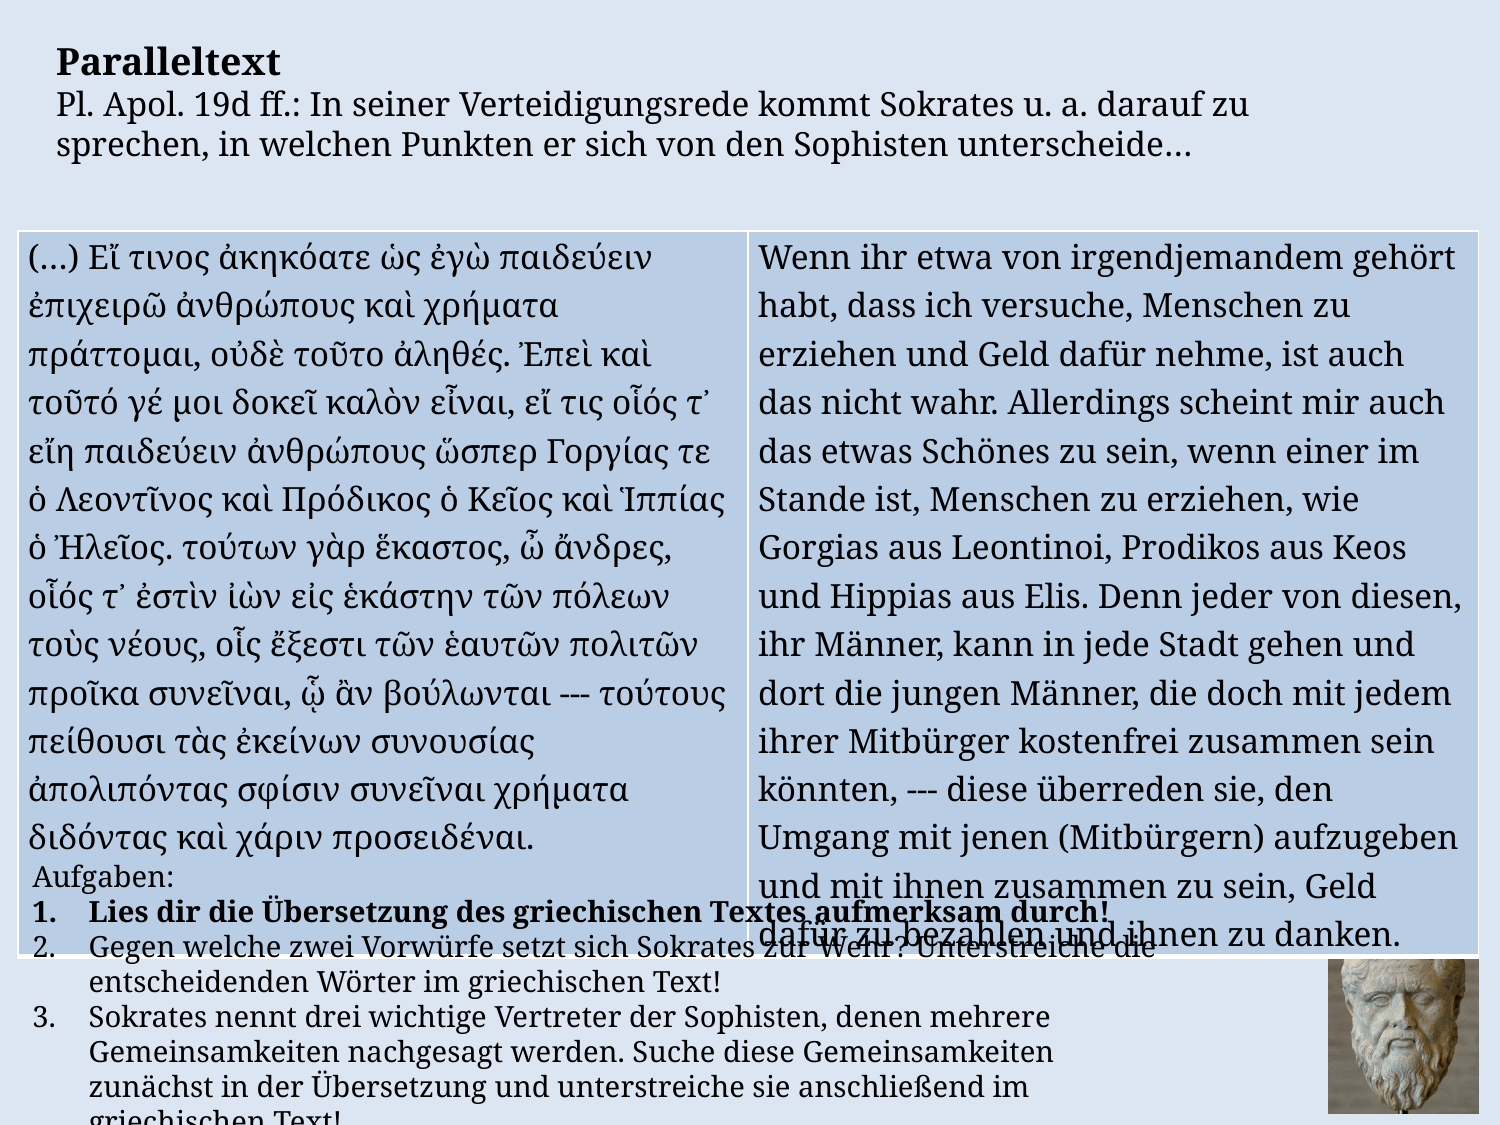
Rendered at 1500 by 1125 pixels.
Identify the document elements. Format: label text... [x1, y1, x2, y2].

picture [1328, 904, 1479, 1114]
table_header Wenn ihr etwa von irgendjemandem gehört habt, dass ich versuche, Menschen zu erziehen und Geld dafür nehme, ist auch das nicht wahr. Allerdings scheint mir auch das etwas Schönes zu sein, wenn einer im Stande ist, Menschen zu erziehen, wie Gorgias aus Leontinoi, Prodikos aus Keos und Hippias aus Elis. Denn jeder von diesen, ihr Männer, kann in jede Stadt gehen und dort die jungen Männer, die doch mit jedem ihrer Mitbürger kostenfrei zusammen sein könnten, --- diese überreden sie, den Umgang mit jenen (Mitbürgern) aufzugeben und mit ihnen zusammen zu sein, Geld dafür zu bezahlen und ihnen zu danken. [749, 232, 1478, 954]
text_box Aufgaben: Lies dir die Übersetzung des griechischen Textes aufmerksam durch! Gegen welche zwei Vorwürfe setzt sich Sokrates zur Wehr? Unterstreiche die entscheidenden Wörter im griechischen Text! Sokrates nennt drei wichtige Vertreter der Sophisten, denen mehrere Gemeinsamkeiten nachgesagt werden. Suche diese Gemeinsamkeiten zunächst in der Übersetzung und unterstreiche sie anschließend im griechischen Text! [17, 851, 1199, 1125]
table_header (…) Εἴ τινος ἀκηκόατε ὡς ἐγὼ παιδεύειν ἐπιχειρῶ ἀνθρώπους καὶ χρήματα πράττομαι, οὐδὲ τοῦτο ἀληθές. Ἐπεὶ καὶ τοῦτό γέ μοι δοκεῖ καλὸν εἶναι, εἴ τις οἷός τ᾽ εἴη παιδεύειν ἀνθρώπους ὥσπερ Γοργίας τε ὁ Λεοντῖνος καὶ Πρόδικος ὁ Κεῖος καὶ Ἱππίας ὁ Ἠλεῖος. τούτων γὰρ ἕκαστος, ὦ ἄνδρες, οἷός τ᾽ ἐστὶν ἰὼν εἰς ἑκάστην τῶν πόλεων τοὺς νέους, οἷς ἔξεστι τῶν ἑαυτῶν πολιτῶν προῖκα συνεῖναι, ᾧ ἂν βούλωνται --- τούτους πείθουσι τὰς ἐκείνων συνουσίας ἀπολιπόντας σφίσιν συνεῖναι χρήματα διδόντας καὶ χάριν προσειδέναι. [19, 232, 747, 851]
text_box Paralleltext Pl. Apol. 19d ff.: In seiner Verteidigungsrede kommt Sokrates u. a. darauf zu sprechen, in welchen Punkten er sich von den Sophisten unterscheide… [41, 30, 1329, 216]
